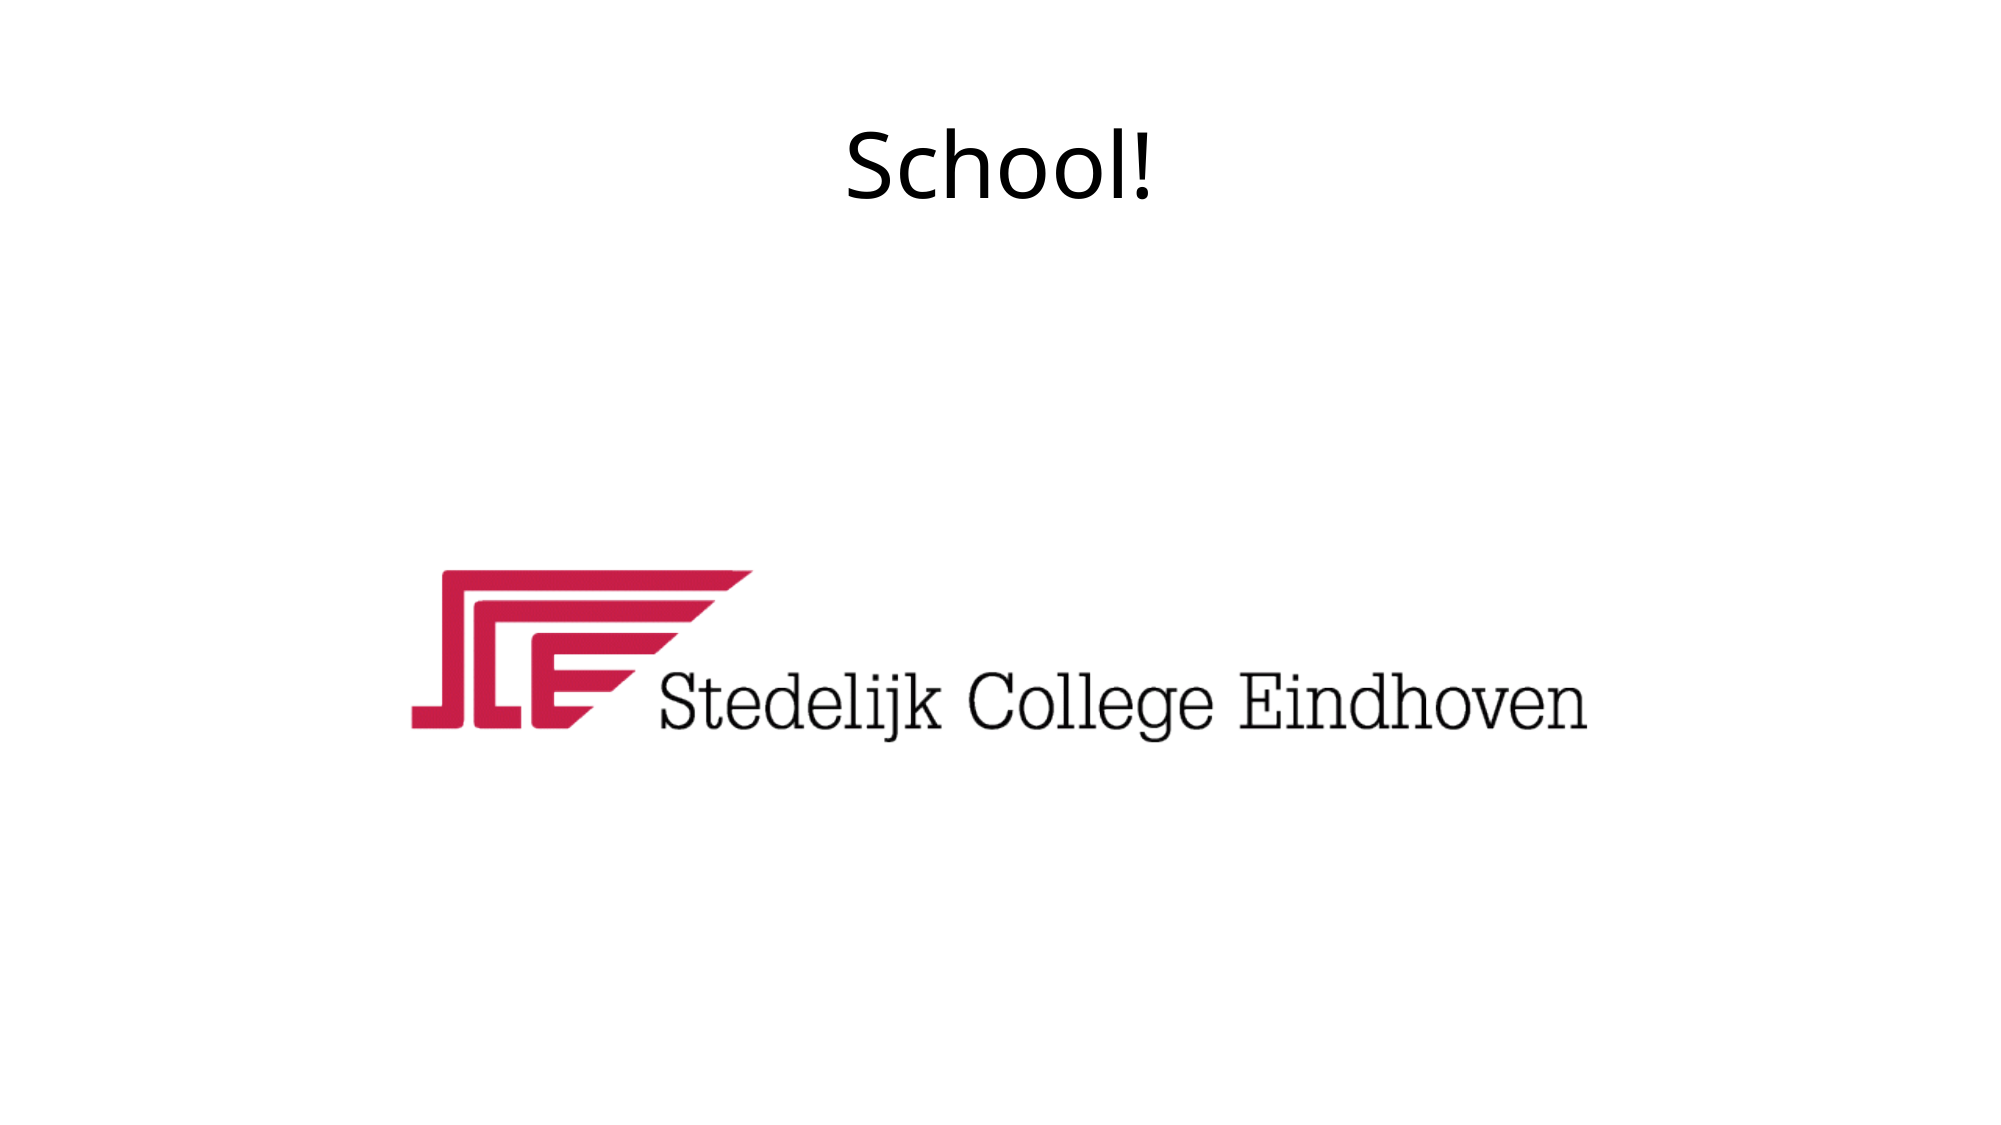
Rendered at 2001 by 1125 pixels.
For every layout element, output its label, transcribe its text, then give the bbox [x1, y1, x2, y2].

title School! [137, 59, 1863, 278]
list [374, 531, 1625, 782]
